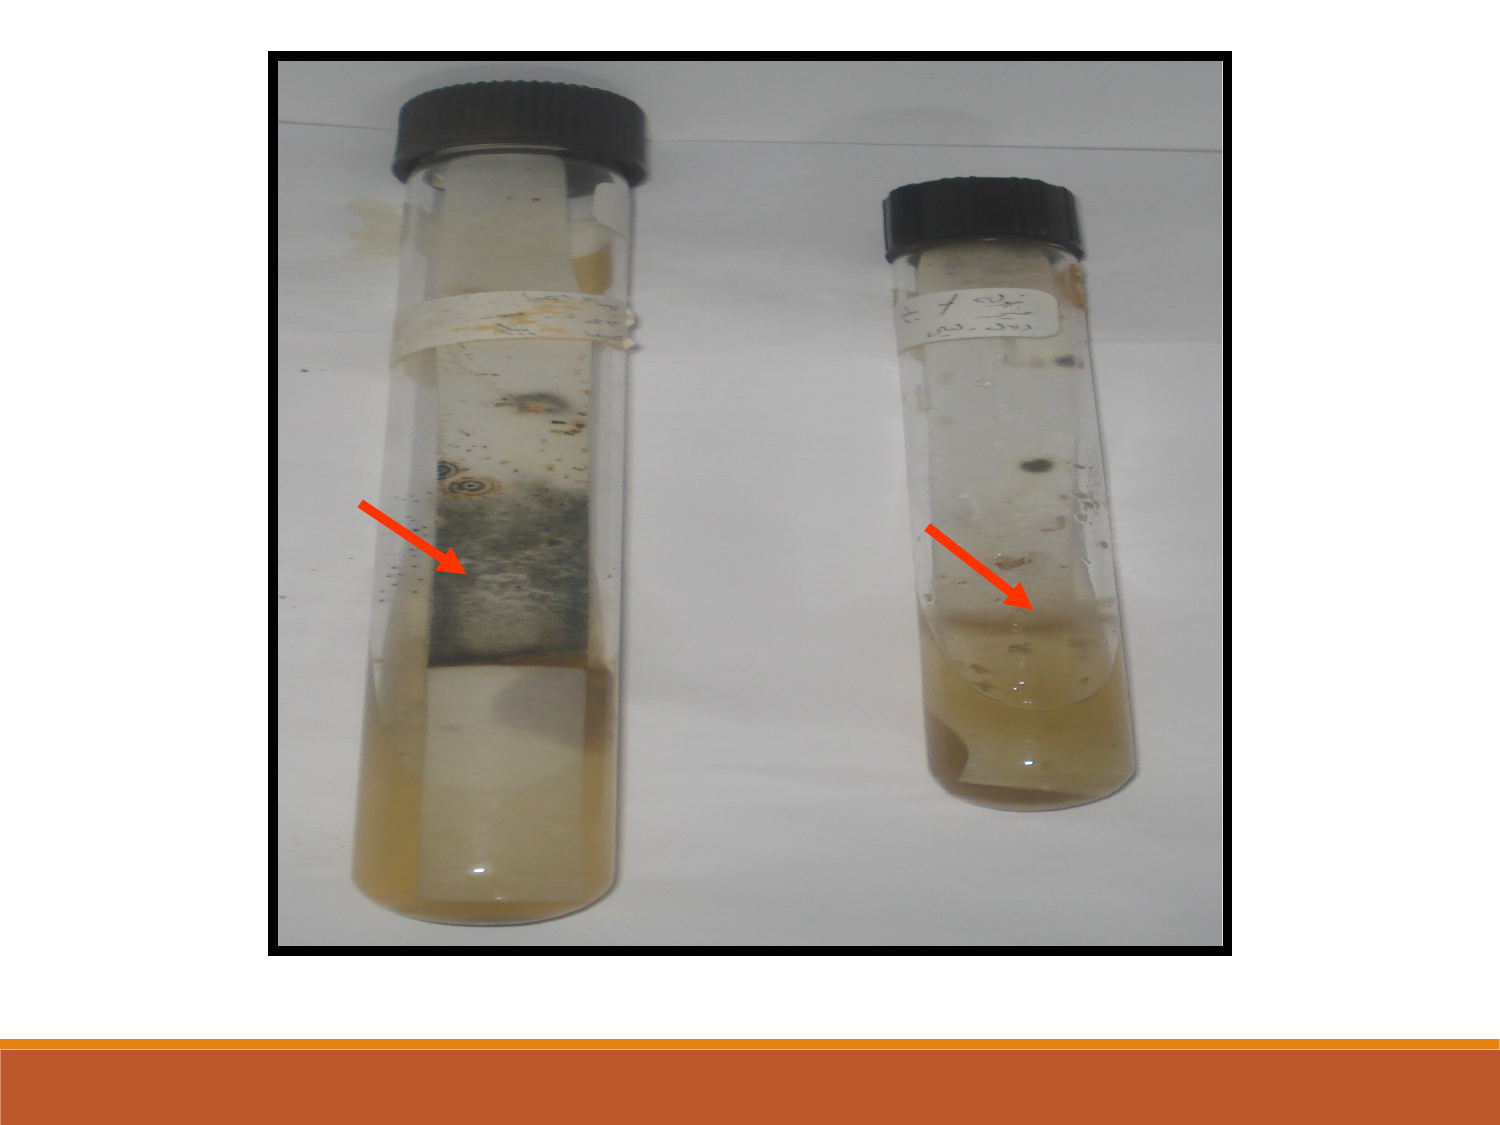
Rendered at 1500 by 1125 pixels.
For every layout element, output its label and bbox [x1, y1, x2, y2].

picture [276, 59, 1224, 947]
